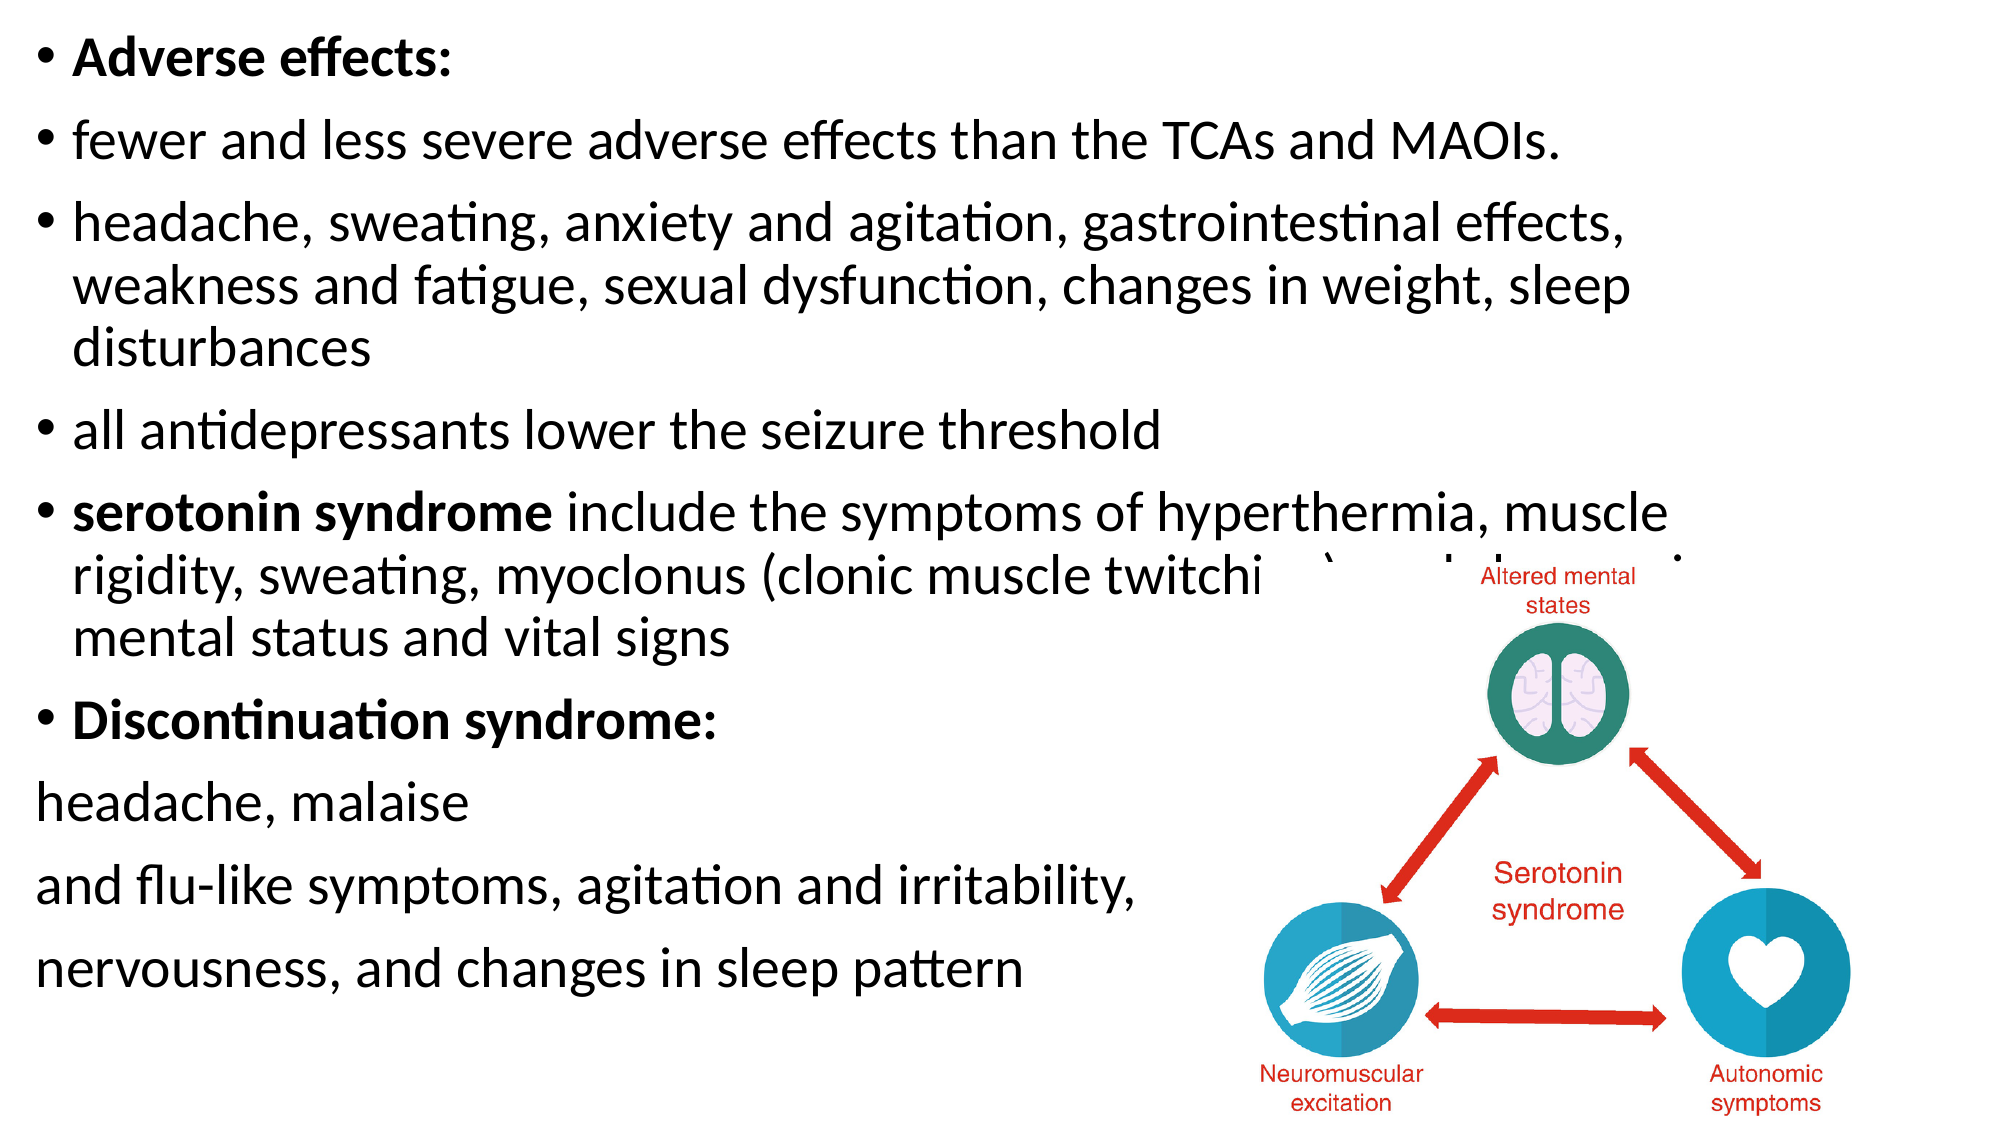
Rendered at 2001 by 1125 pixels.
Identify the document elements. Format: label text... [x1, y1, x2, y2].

picture [1259, 562, 1852, 1116]
list Adverse effects: fewer and less severe adverse effects than the TCAs and MAOIs. headache, sweating, anxiety and agitation, gastrointestinal effects, weakness and fatigue, sexual dysfunction, changes in weight, sleep disturbances all antidepressants lower the seizure threshold serotonin syndrome include the symptoms of hyperthermia, muscle rigidity, sweating, myoclonus (clonic muscle twitching), and changes in mental status and vital signs Discontinuation syndrome: headache, malaise and flu-like symptoms, agitation and irritability, nervousness, and changes in sleep pattern [20, 19, 1852, 1014]
